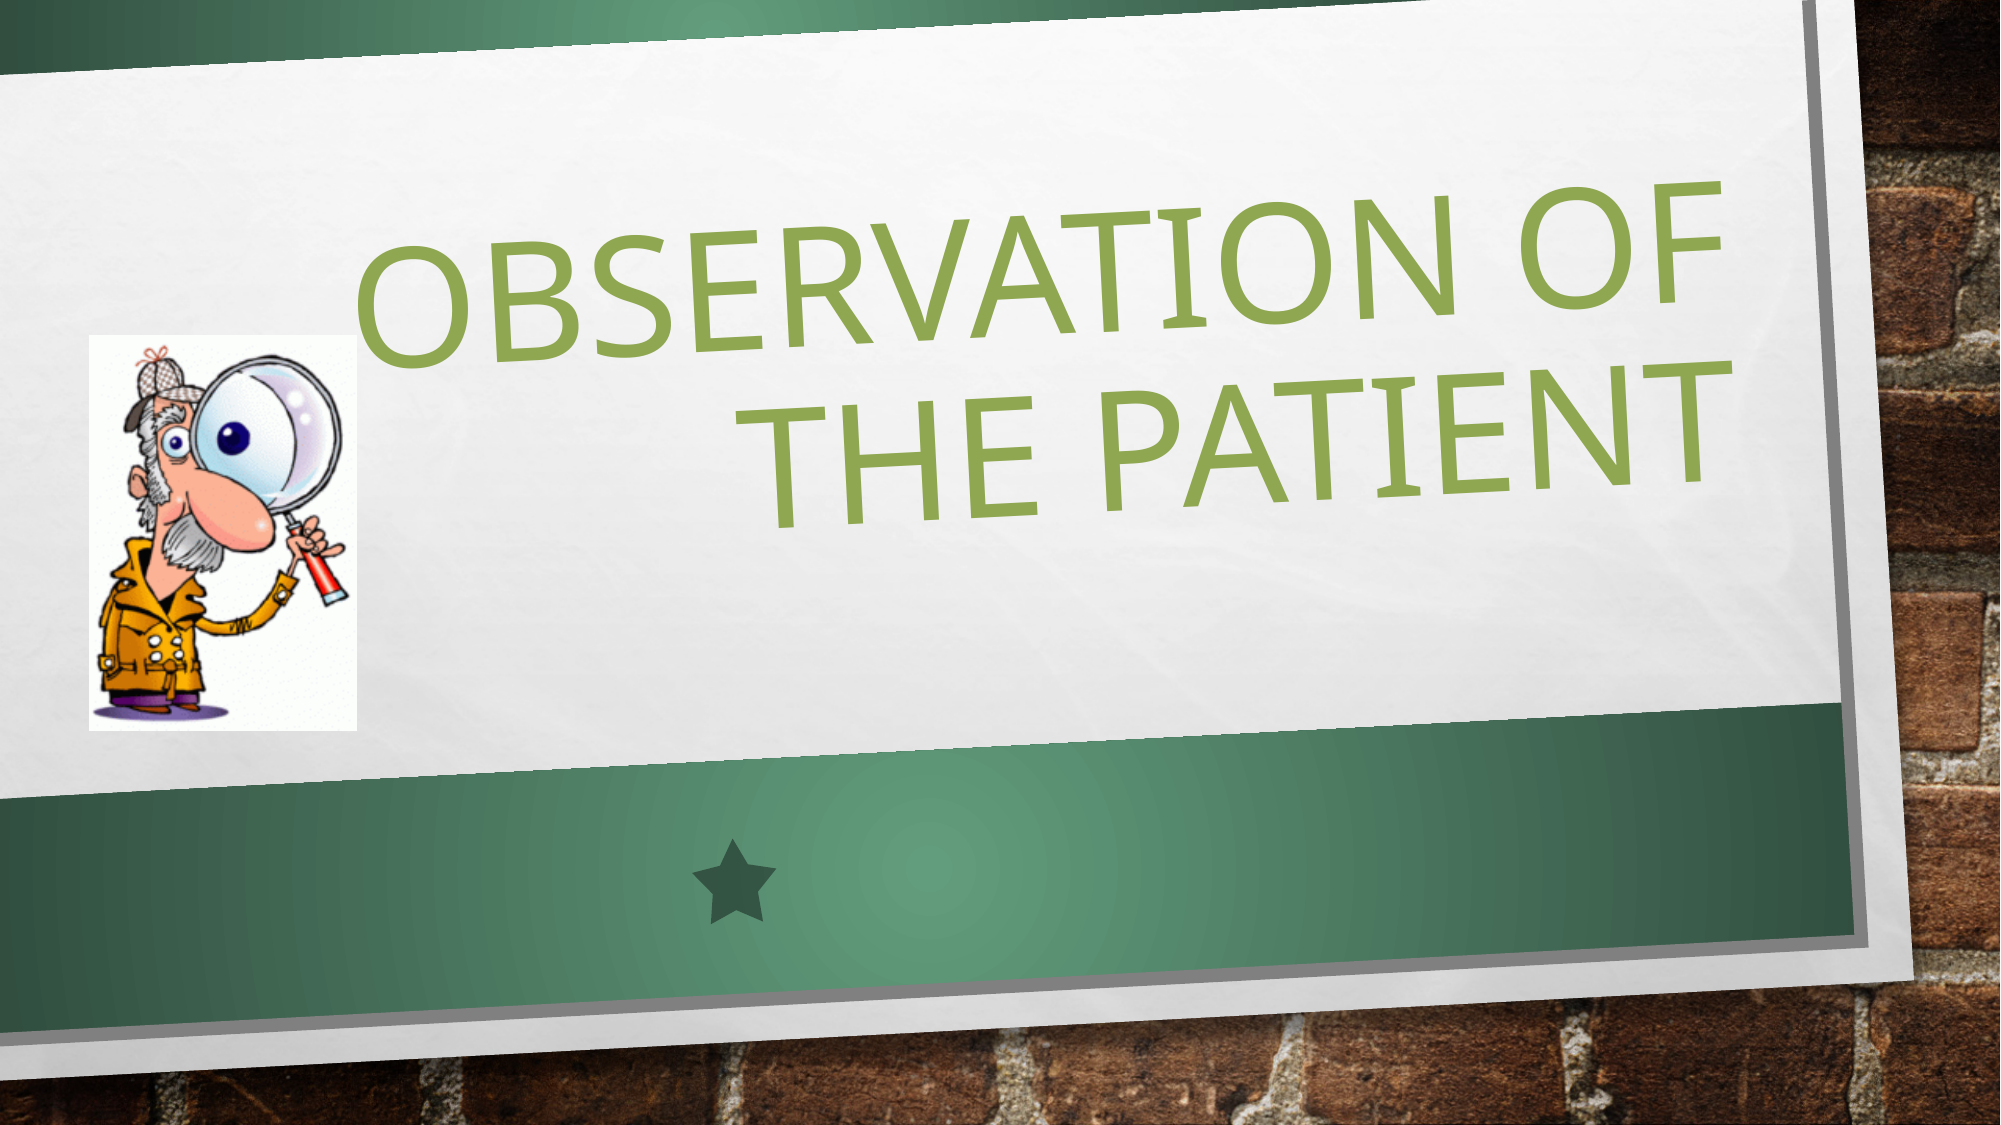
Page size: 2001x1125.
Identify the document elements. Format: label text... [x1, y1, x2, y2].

picture [89, 335, 358, 732]
title Observation of THE patient [135, 67, 1758, 594]
picture [0, 0, 2000, 1125]
